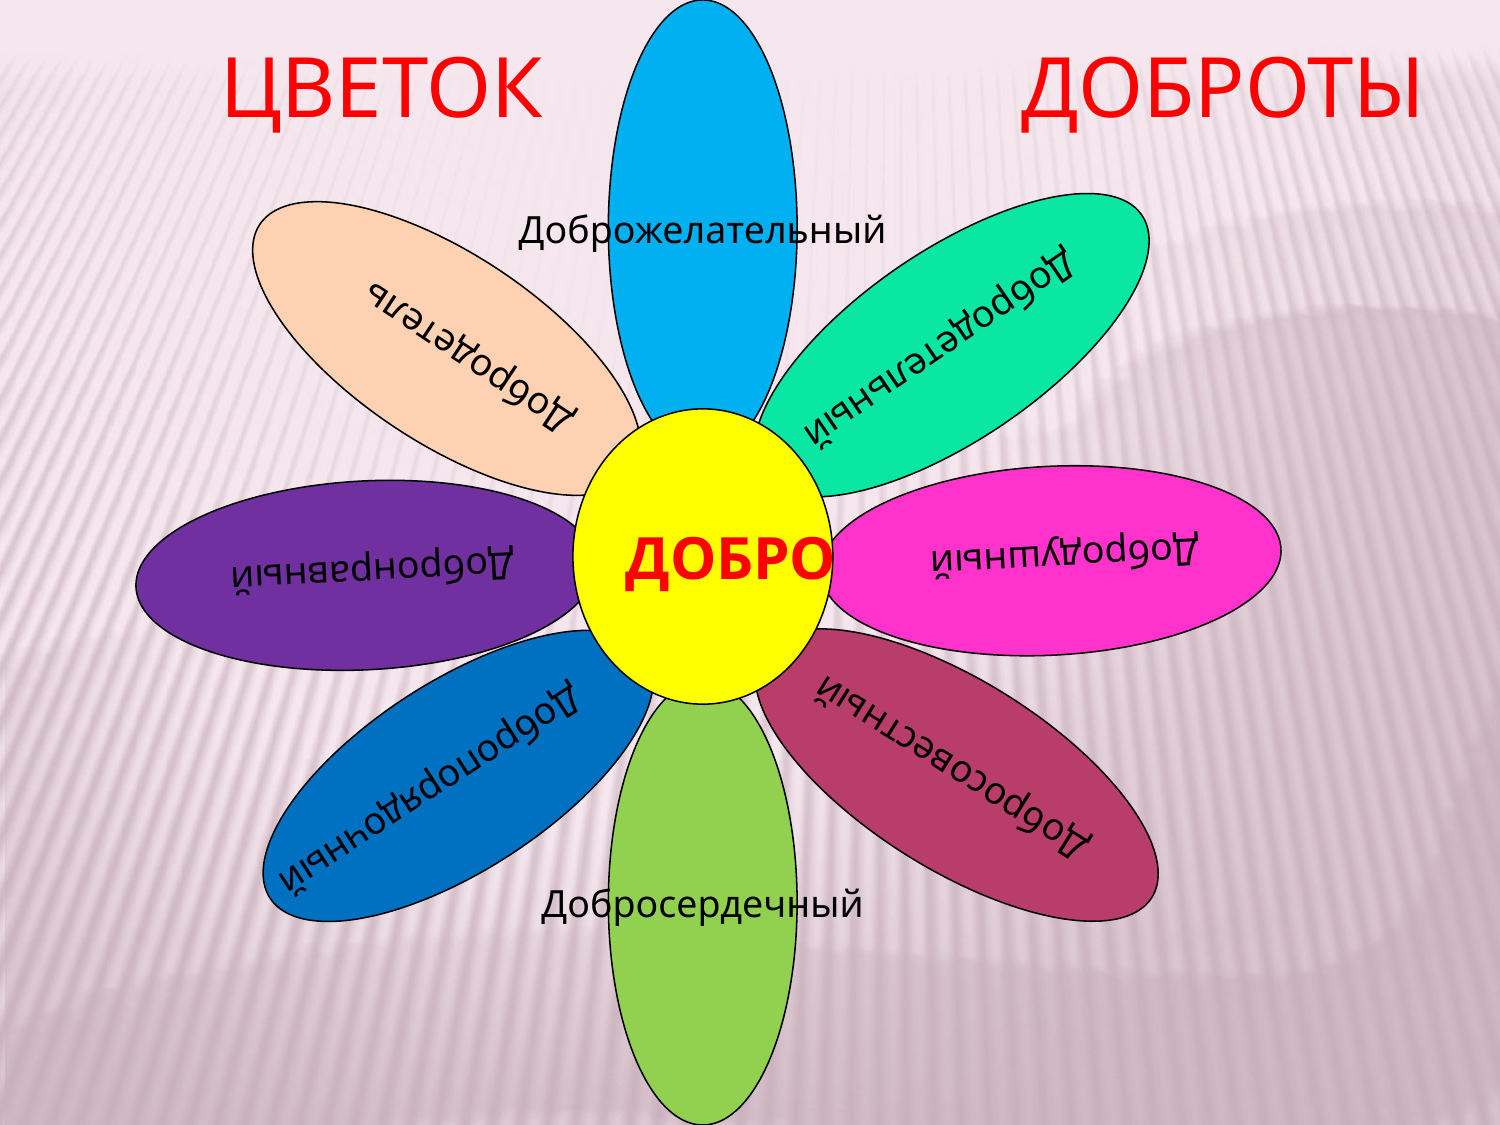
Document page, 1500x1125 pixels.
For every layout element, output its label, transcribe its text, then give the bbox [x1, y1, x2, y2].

text_box ДОБРО [572, 408, 833, 705]
text_box Доброжелательный [608, 138, 798, 420]
text_box Добропорядочный [263, 630, 653, 922]
title Цветок доброты [75, 31, 1500, 138]
text_box Добродетельный [759, 193, 1150, 497]
text_box Добросовестный [757, 628, 1159, 922]
text_box Доброжелательный [655, 0, 751, 31]
text_box Добродушный [829, 465, 1282, 656]
text_box Добронравный [135, 480, 579, 671]
text_box Добросердечный [608, 698, 798, 1125]
text_box Добродетель [252, 201, 639, 496]
